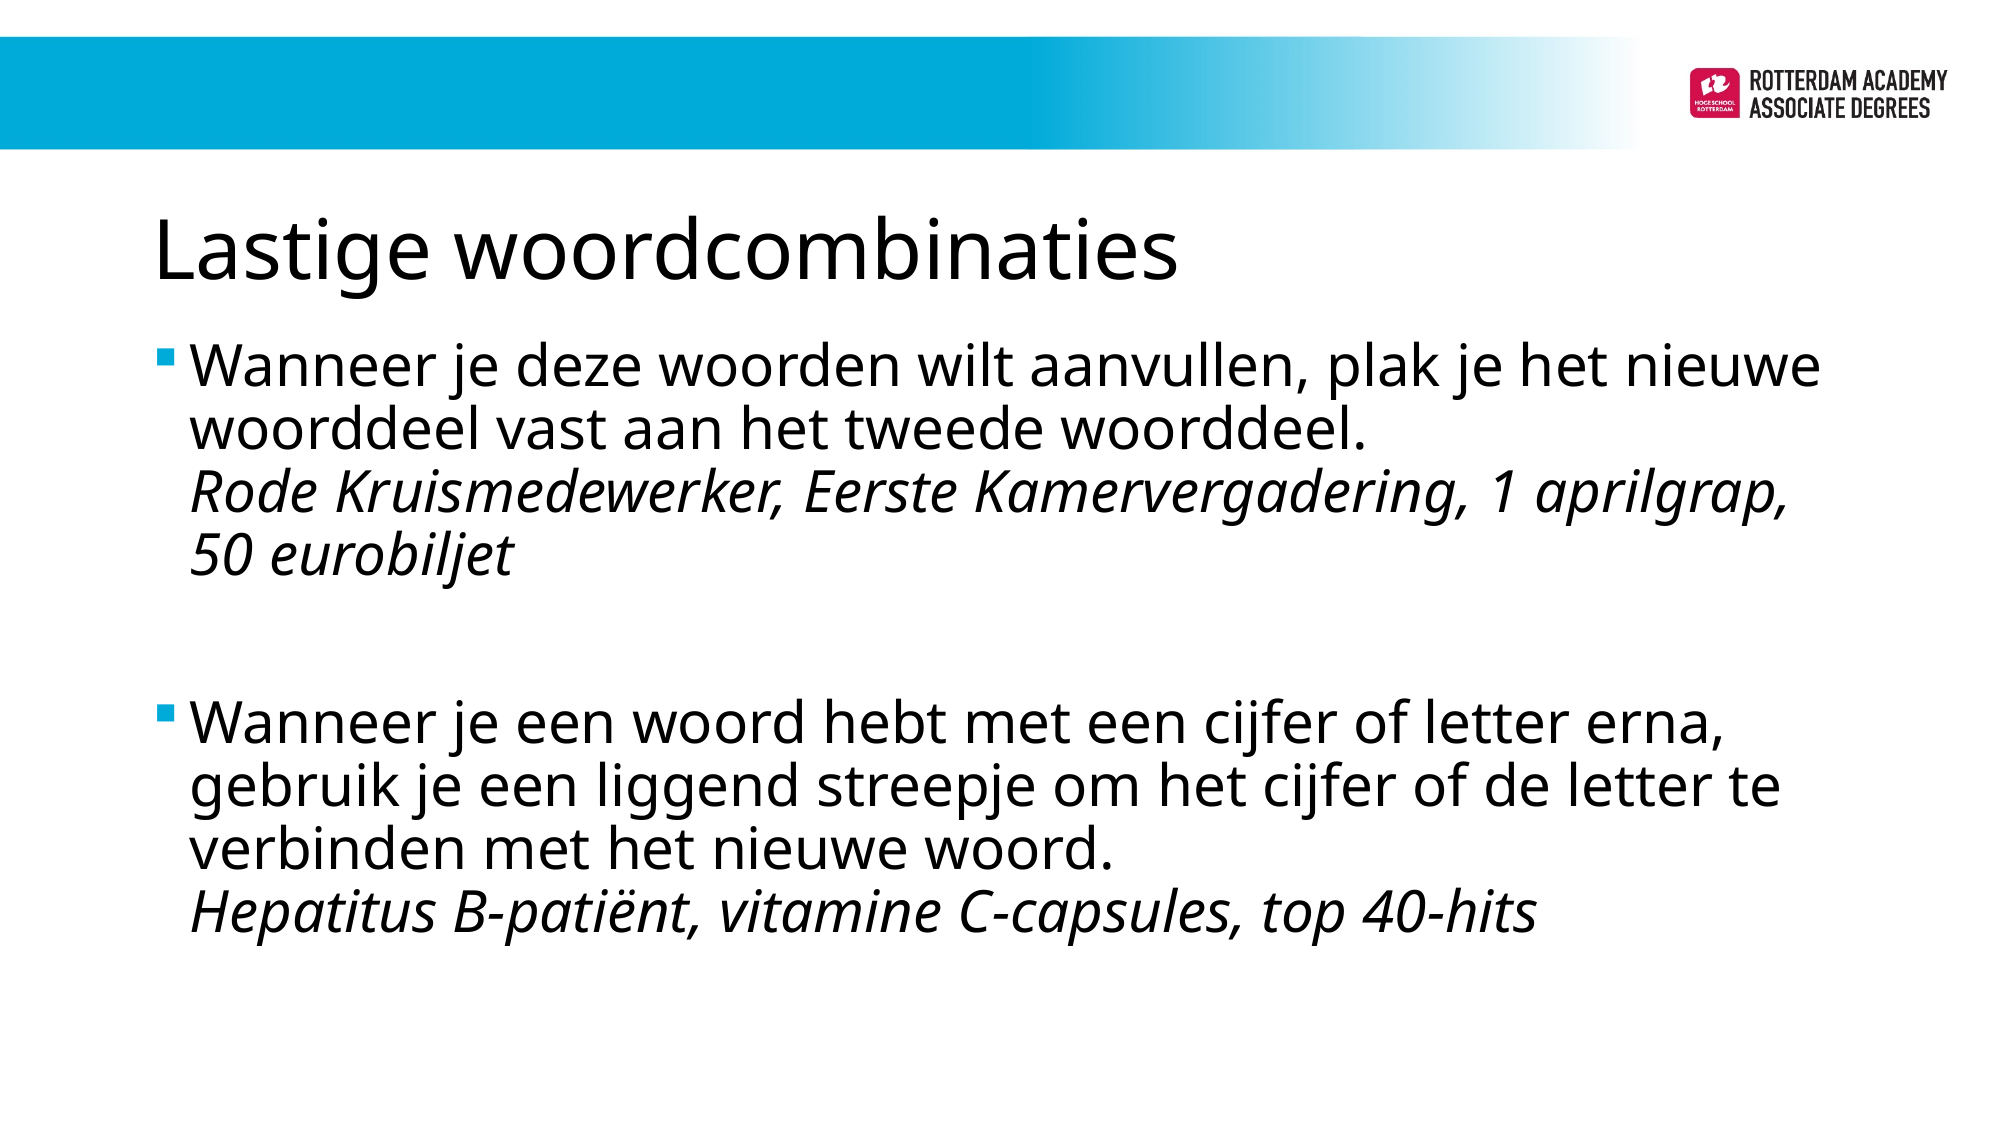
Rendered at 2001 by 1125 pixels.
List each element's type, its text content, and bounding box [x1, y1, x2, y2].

title Lastige woordcombinaties [137, 175, 1863, 329]
list Wanneer je deze woorden wilt aanvullen, plak je het nieuwe woorddeel vast aan het tweede woorddeel. Rode Kruismedewerker, Eerste Kamervergadering, 1 aprilgrap, 50 eurobiljet Wanneer je een woord hebt met een cijfer of letter erna, gebruik je een liggend streepje om het cijfer of de letter te verbinden met het nieuwe woord. Hepatitus B-patiënt, vitamine C-capsules, top 40-hits [137, 329, 1863, 985]
picture [0, 0, 2000, 184]
